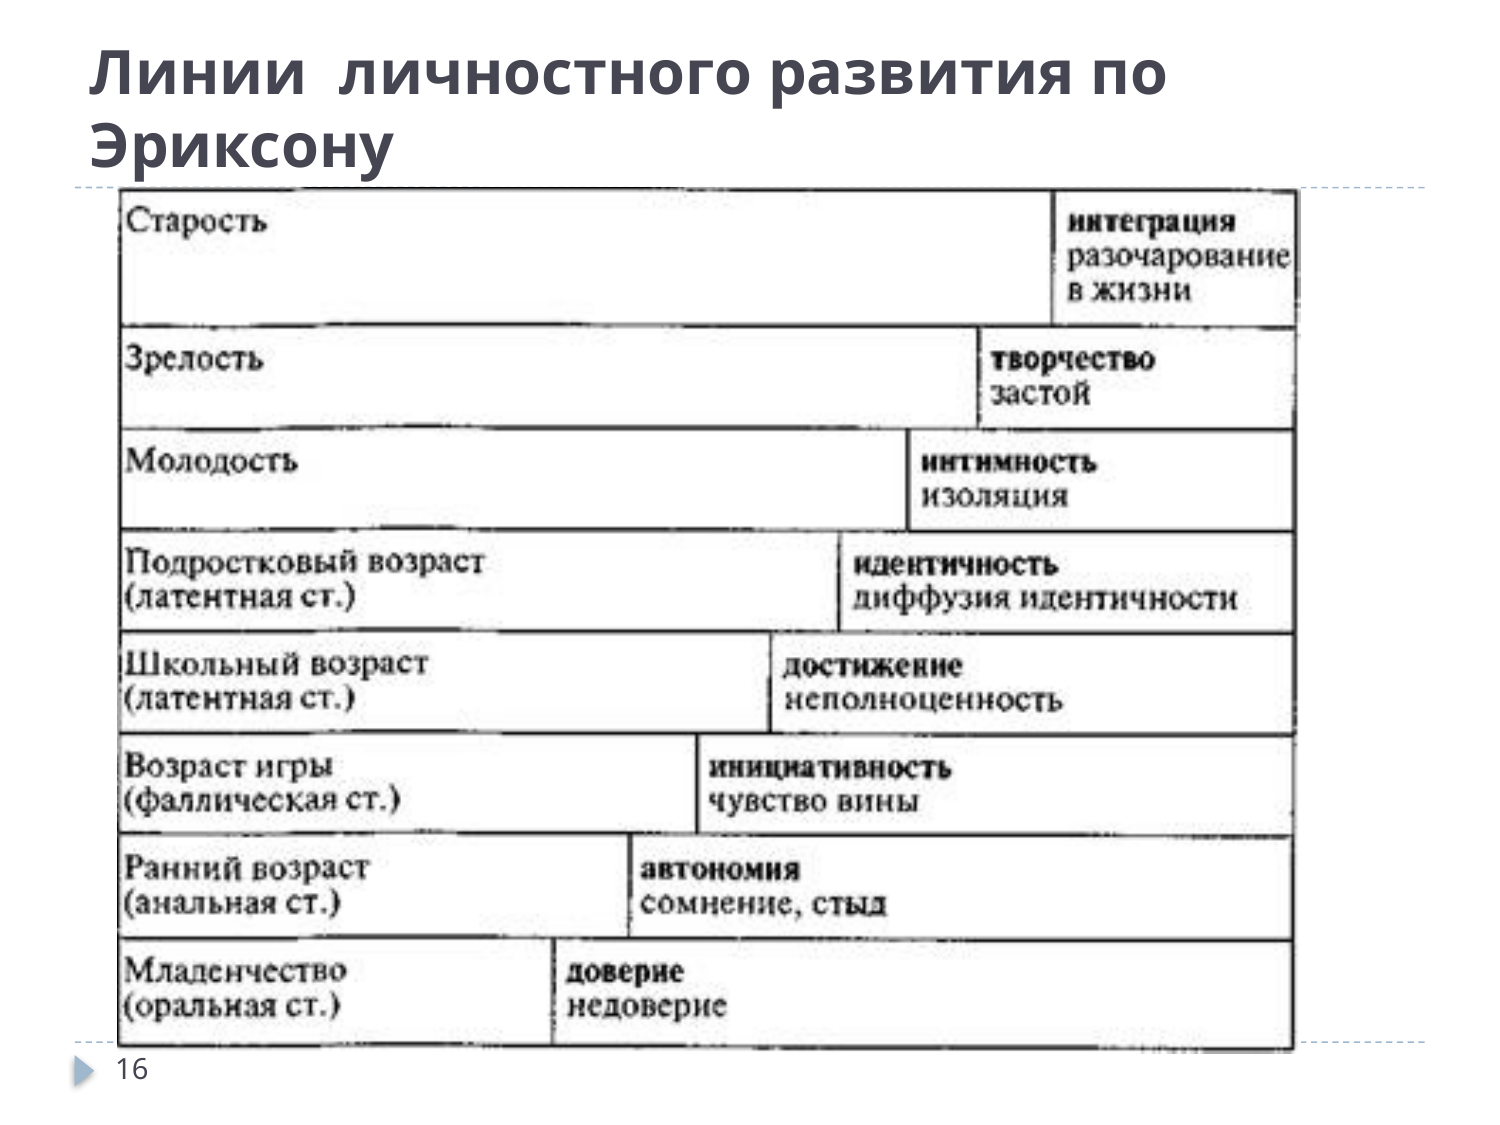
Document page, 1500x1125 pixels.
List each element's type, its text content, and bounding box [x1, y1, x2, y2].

slide_number 16 [100, 1042, 426, 1103]
title Линии личностного развития по Эриксону [75, 24, 1425, 188]
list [116, 187, 1301, 1054]
